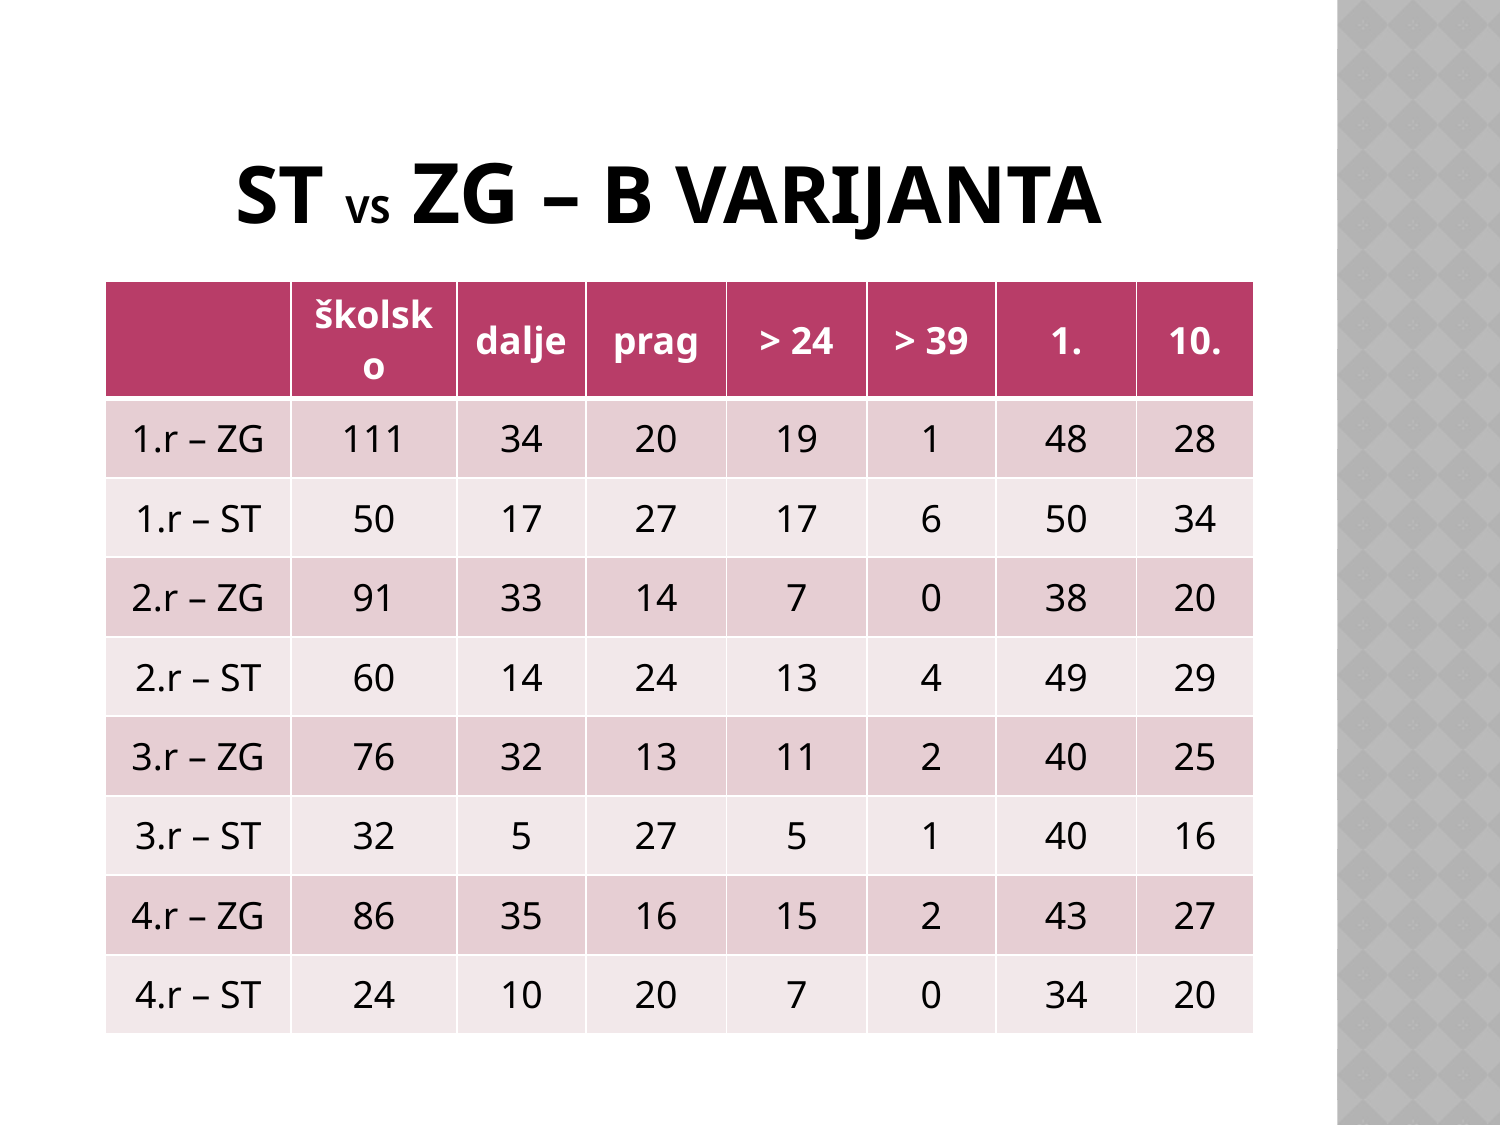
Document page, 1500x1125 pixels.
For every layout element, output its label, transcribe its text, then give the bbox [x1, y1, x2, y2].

table_cell 40 [997, 717, 1136, 795]
table_cell 60 [292, 638, 456, 715]
table_cell 33 [458, 558, 585, 636]
table_cell 29 [1137, 638, 1253, 715]
table_cell 15 [727, 876, 866, 954]
table_cell 13 [727, 638, 866, 715]
table_cell 14 [458, 638, 585, 715]
table_cell 3.r – ZG [106, 717, 290, 795]
table_cell 24 [587, 638, 726, 715]
table_cell 27 [1137, 876, 1253, 954]
table_cell 76 [292, 717, 456, 795]
table_cell 17 [458, 479, 585, 556]
table_cell 2.r – ZG [106, 558, 290, 636]
table_cell 17 [727, 479, 866, 556]
table_cell 40 [997, 797, 1136, 874]
table_cell 16 [1137, 797, 1253, 874]
table_cell 2 [868, 717, 995, 795]
title ST vs ZG – B varijanta [75, 52, 1263, 240]
table_cell 24 [292, 956, 456, 1033]
table_cell 34 [458, 401, 585, 477]
table_cell 13 [587, 717, 726, 795]
table_cell 7 [727, 956, 866, 1033]
table_header 1. [997, 282, 1136, 396]
table_cell 5 [458, 797, 585, 874]
table_cell 50 [997, 479, 1136, 556]
table_cell 32 [292, 797, 456, 874]
table_cell 27 [587, 797, 726, 874]
table_header > 24 [727, 282, 866, 396]
table_cell 91 [292, 558, 456, 636]
table_cell 111 [292, 401, 456, 477]
table_cell 1.r – ST [106, 479, 290, 556]
table_cell 25 [1137, 717, 1253, 795]
table_cell 20 [1137, 956, 1253, 1033]
table_cell 86 [292, 876, 456, 954]
table_cell 32 [458, 717, 585, 795]
table_cell 1 [868, 797, 995, 874]
table_cell 50 [292, 479, 456, 556]
table_cell 0 [868, 956, 995, 1033]
table_cell 4 [868, 638, 995, 715]
table_cell 14 [587, 558, 726, 636]
table_cell 4.r – ZG [106, 876, 290, 954]
table_cell 35 [458, 876, 585, 954]
table_cell 27 [587, 479, 726, 556]
table_cell 34 [1137, 479, 1253, 556]
table_header prag [587, 282, 726, 396]
table_cell 2 [868, 876, 995, 954]
table_cell 7 [727, 558, 866, 636]
table_cell 6 [868, 479, 995, 556]
table_cell 49 [997, 638, 1136, 715]
table_cell 3.r – ST [106, 797, 290, 874]
table_cell 10 [458, 956, 585, 1033]
table_cell 20 [587, 956, 726, 1033]
table_cell 48 [997, 401, 1136, 477]
table_cell 28 [1137, 401, 1253, 477]
table_cell 5 [727, 797, 866, 874]
table_cell 0 [868, 558, 995, 636]
table_header > 39 [868, 282, 995, 396]
table_cell 1 [868, 401, 995, 477]
table_cell 20 [1137, 558, 1253, 636]
table_header [106, 282, 290, 396]
table_cell 20 [587, 401, 726, 477]
table_cell 38 [997, 558, 1136, 636]
table_cell 1.r – ZG [106, 401, 290, 477]
table_header dalje [458, 282, 585, 396]
table_cell 2.r – ST [106, 638, 290, 715]
table_cell 4.r – ST [106, 956, 290, 1033]
table_cell 11 [727, 717, 866, 795]
table_cell 43 [997, 876, 1136, 954]
table_cell 19 [727, 401, 866, 477]
table_cell 16 [587, 876, 726, 954]
table_header školsko [292, 282, 456, 396]
table_cell 34 [997, 956, 1136, 1033]
table_header 10. [1137, 282, 1253, 396]
